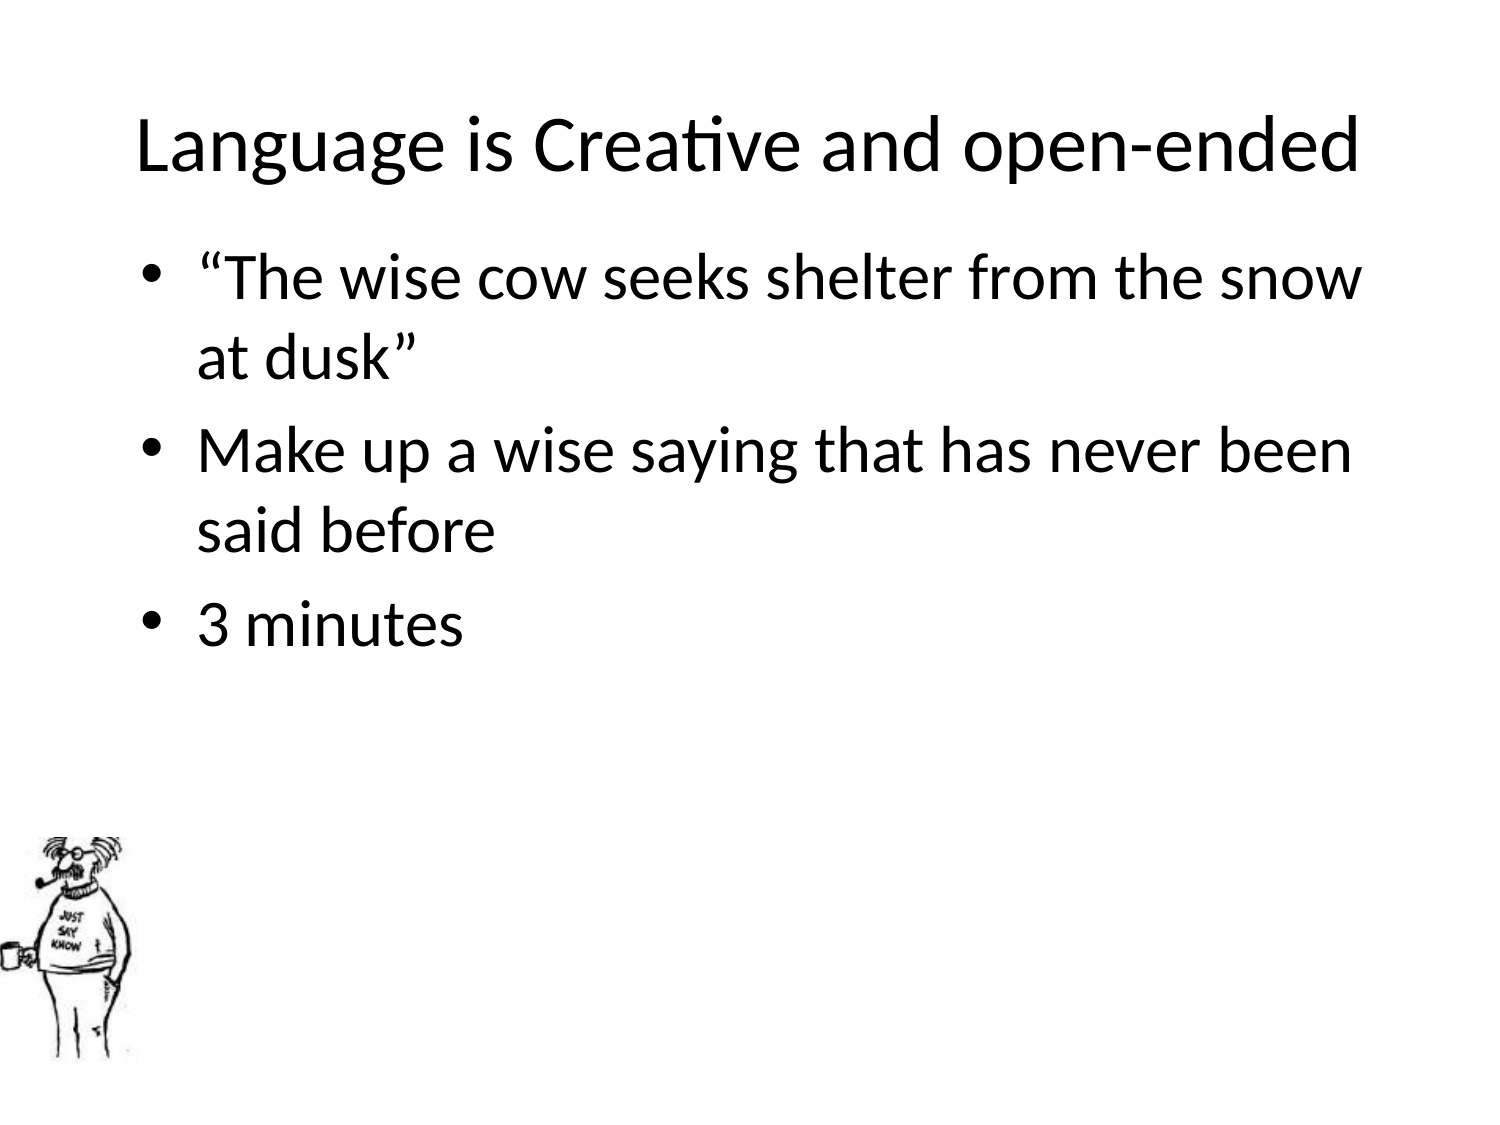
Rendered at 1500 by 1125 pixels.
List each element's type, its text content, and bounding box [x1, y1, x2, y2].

list “The wise cow seeks shelter from the snow at dusk” Make up a wise saying that has never been said before 3 minutes [125, 224, 1425, 968]
picture [0, 837, 171, 1125]
title Language is Creative and open-ended [75, 45, 1425, 233]
